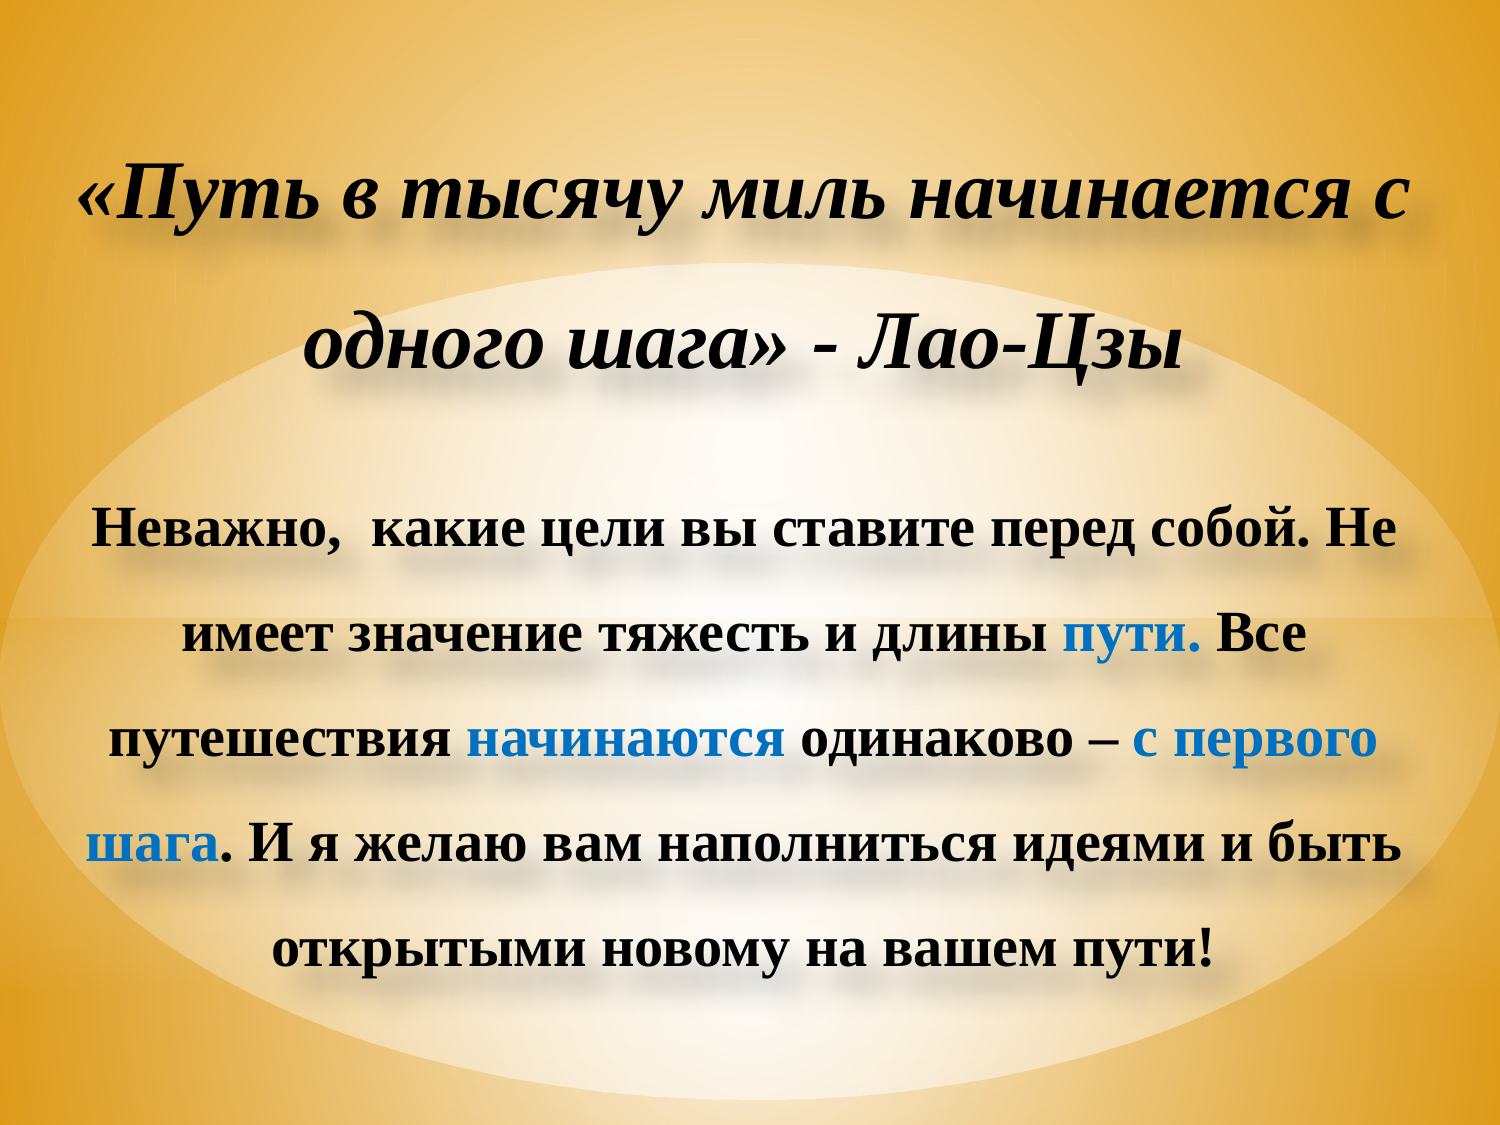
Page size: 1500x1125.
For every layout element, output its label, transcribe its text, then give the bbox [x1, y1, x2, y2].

title «Путь в тысячу миль начинается с одного шага» - Лао-Цзы Неважно, какие цели вы ставите перед собой. Не имеет значение тяжесть и длины пути. Все путешествия начинаются одинаково – с первого шага. И я желаю вам наполниться идеями и быть открытыми новому на вашем пути! [53, 78, 1436, 1035]
